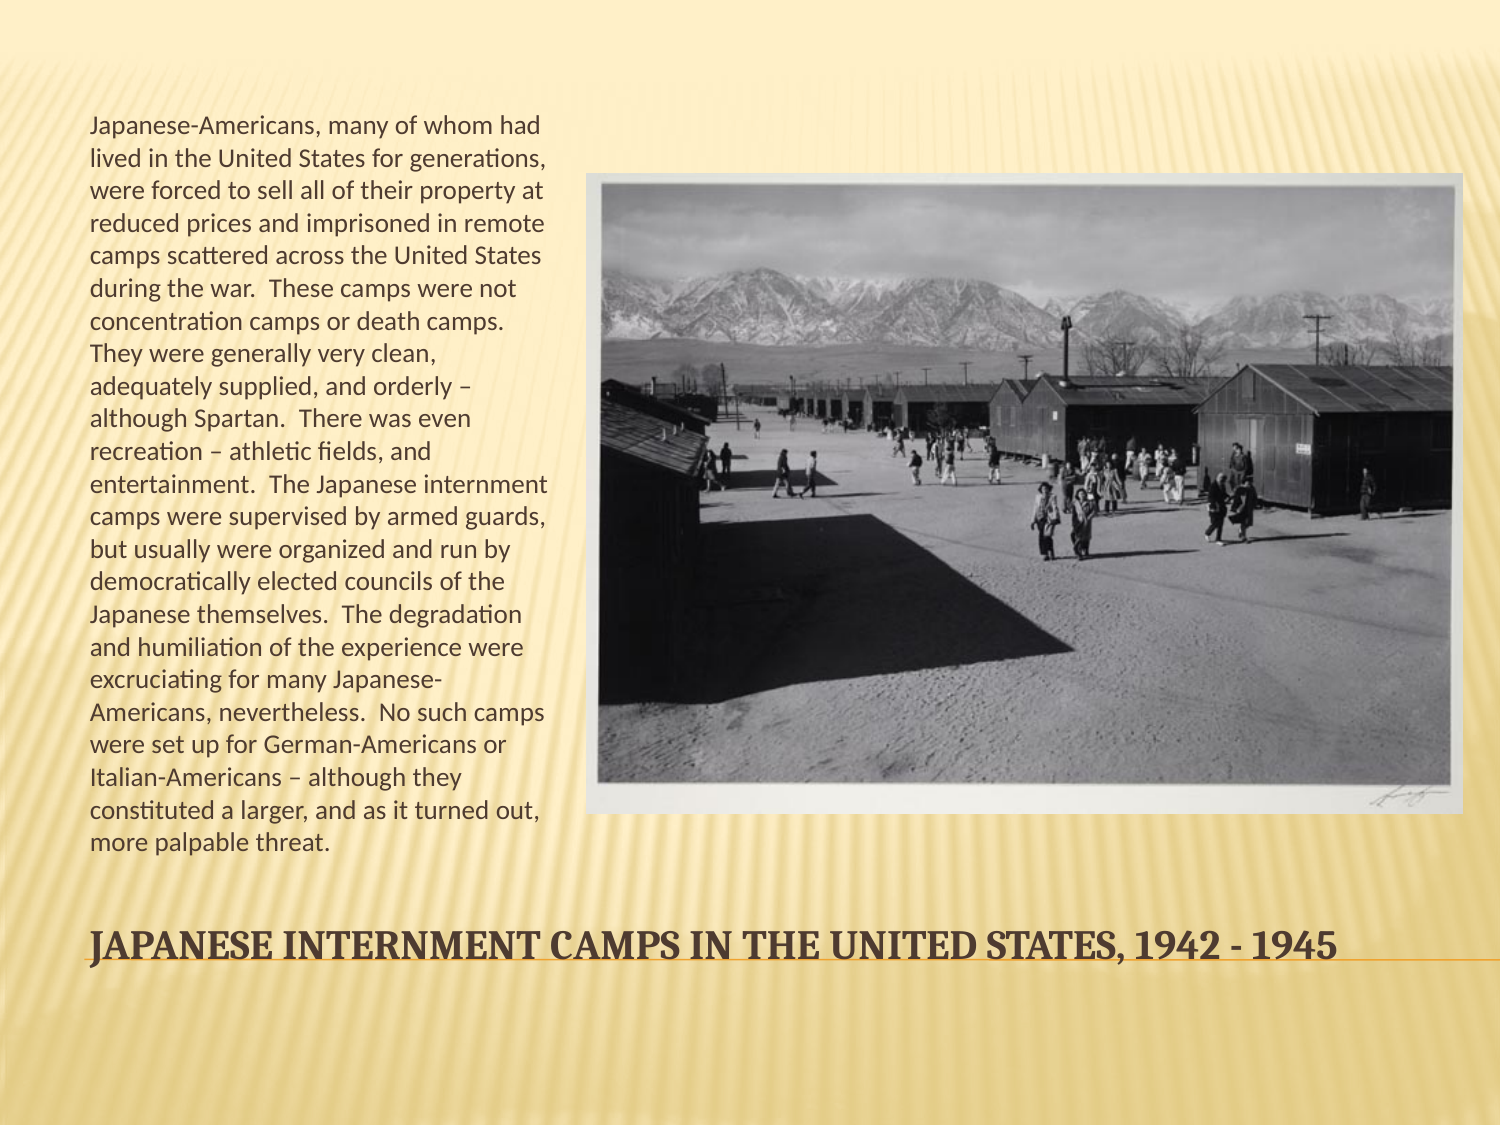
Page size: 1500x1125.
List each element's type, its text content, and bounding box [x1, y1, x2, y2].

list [586, 173, 1463, 815]
list Japanese-Americans, many of whom had lived in the United States for generations, were forced to sell all of their property at reduced prices and imprisoned in remote camps scattered across the United States during the war. These camps were not concentration camps or death camps. They were generally very clean, adequately supplied, and orderly – although Spartan. There was even recreation – athletic fields, and entertainment. The Japanese internment camps were supervised by armed guards, but usually were organized and run by democratically elected councils of the Japanese themselves. The degradation and humiliation of the experience were excruciating for many Japanese-Americans, nevertheless. No such camps were set up for German-Americans or Italian-Americans – although they constituted a larger, and as it turned out, more palpable threat. [75, 99, 569, 888]
title Japanese internment camps in the United States, 1942 - 1945 [75, 900, 1463, 986]
